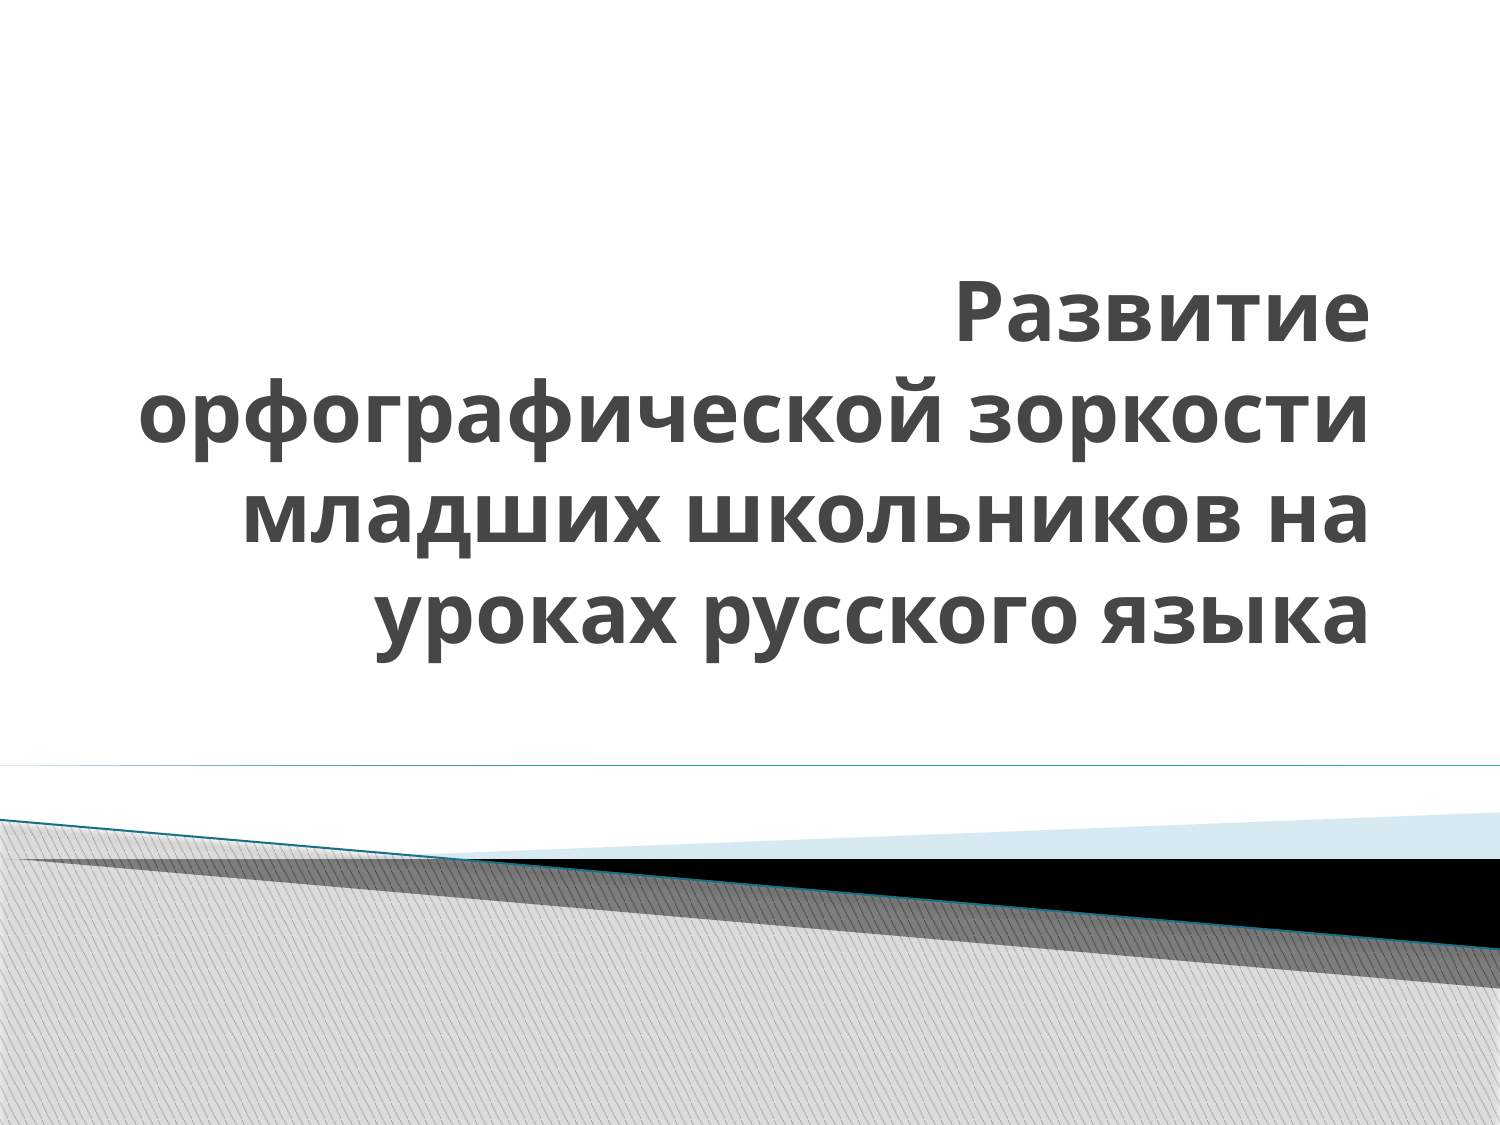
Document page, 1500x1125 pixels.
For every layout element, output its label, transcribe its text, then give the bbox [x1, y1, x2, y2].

picture [5, 859, 1500, 989]
title Развитие орфографической зоркости младших школьников на уроках русского языка [112, 175, 1388, 668]
